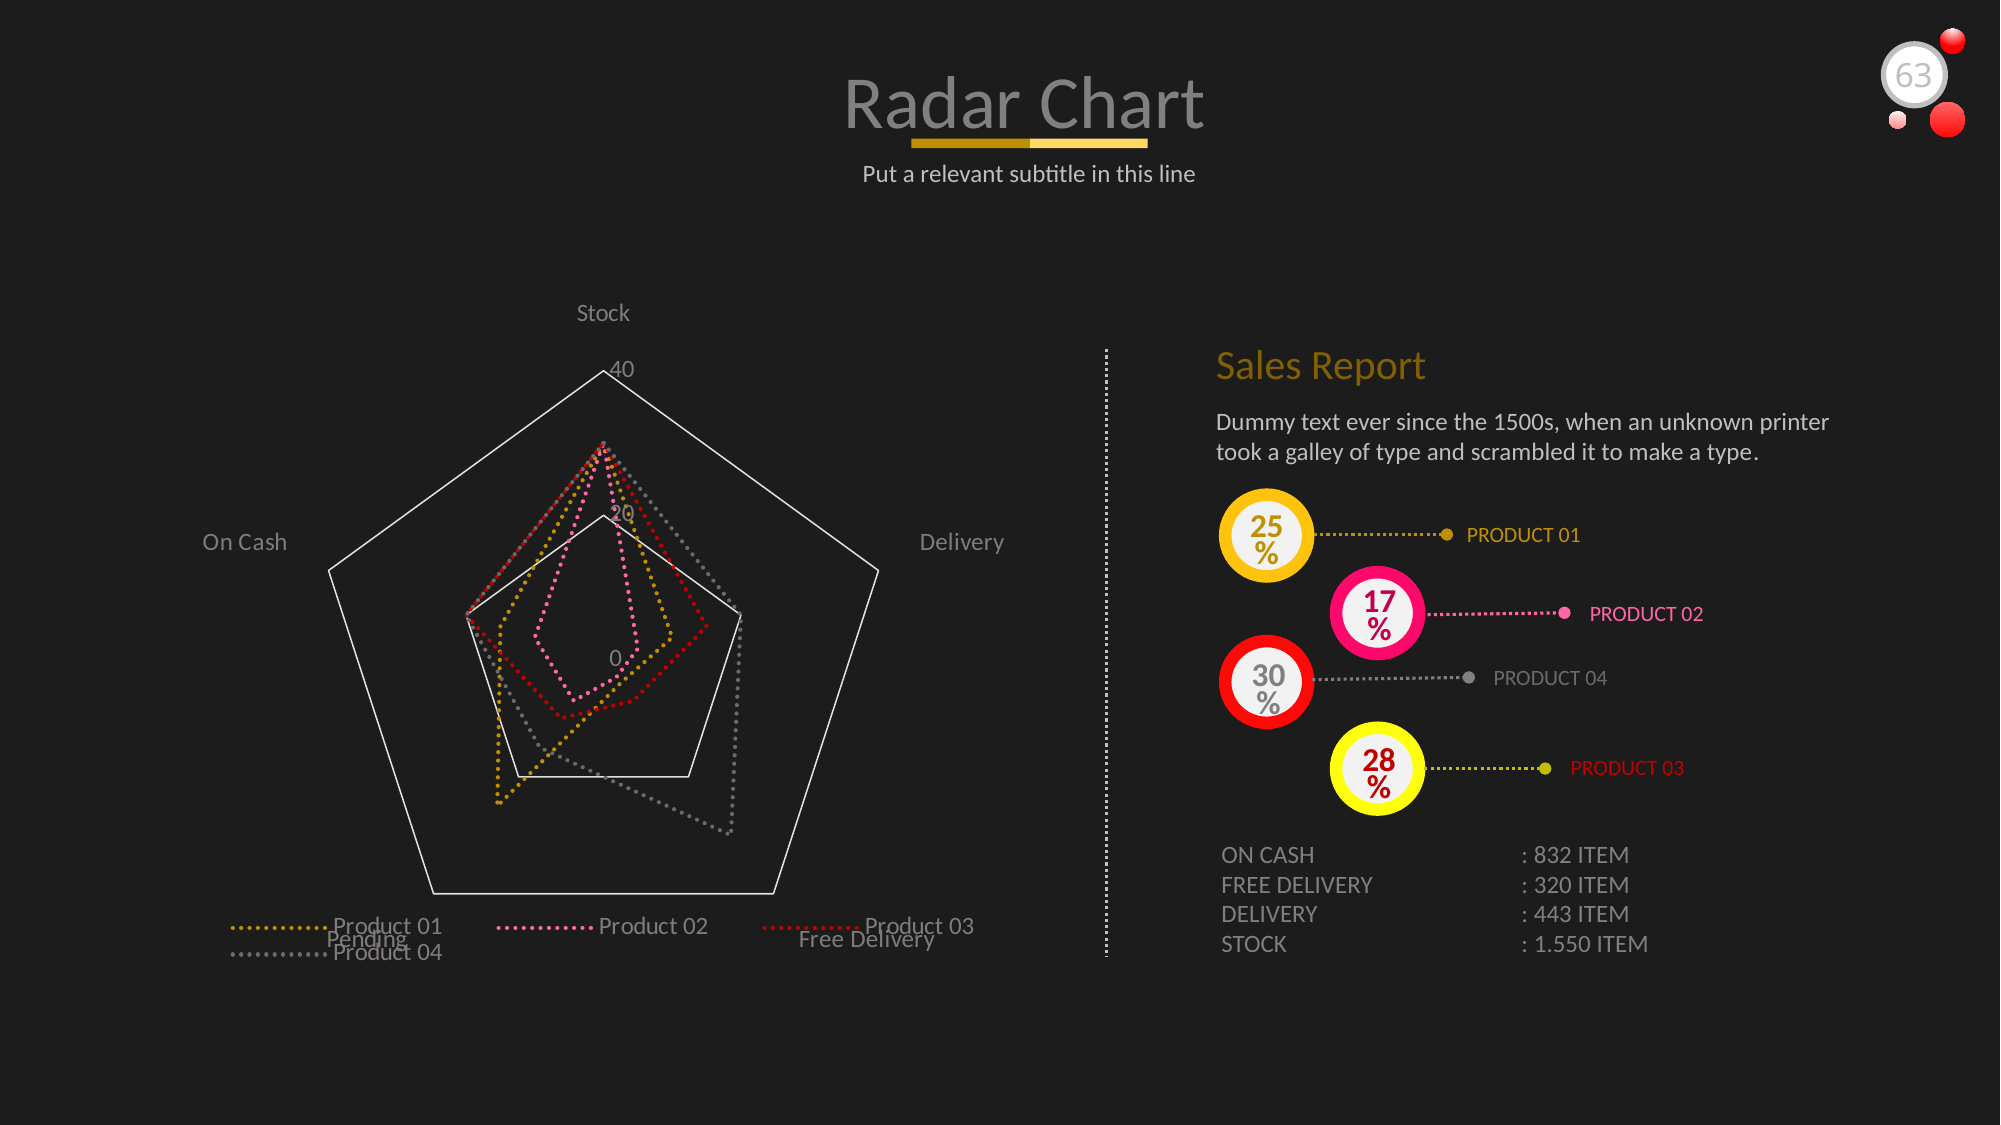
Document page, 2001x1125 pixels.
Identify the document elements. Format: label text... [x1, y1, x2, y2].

text_box ON CASH : 832 ITEM FREE DELIVERY : 320 ITEM DELIVERY : 443 ITEM STOCK : 1.550 ITEM [1206, 830, 1911, 966]
chart [67, 239, 1140, 969]
text_box Radar Chart [597, 1, 1454, 152]
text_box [1876, 28, 1966, 138]
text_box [1336, 572, 1734, 655]
text_box Sales Report Dummy text ever since the 1500s, when an unknown printer took a galley of type and scrambled it to make a type. [1200, 330, 1890, 476]
text_box Put a relevant subtitle in this line [792, 142, 1267, 202]
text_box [1225, 641, 1632, 731]
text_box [911, 138, 1148, 149]
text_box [1225, 494, 1605, 581]
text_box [1336, 727, 1713, 815]
